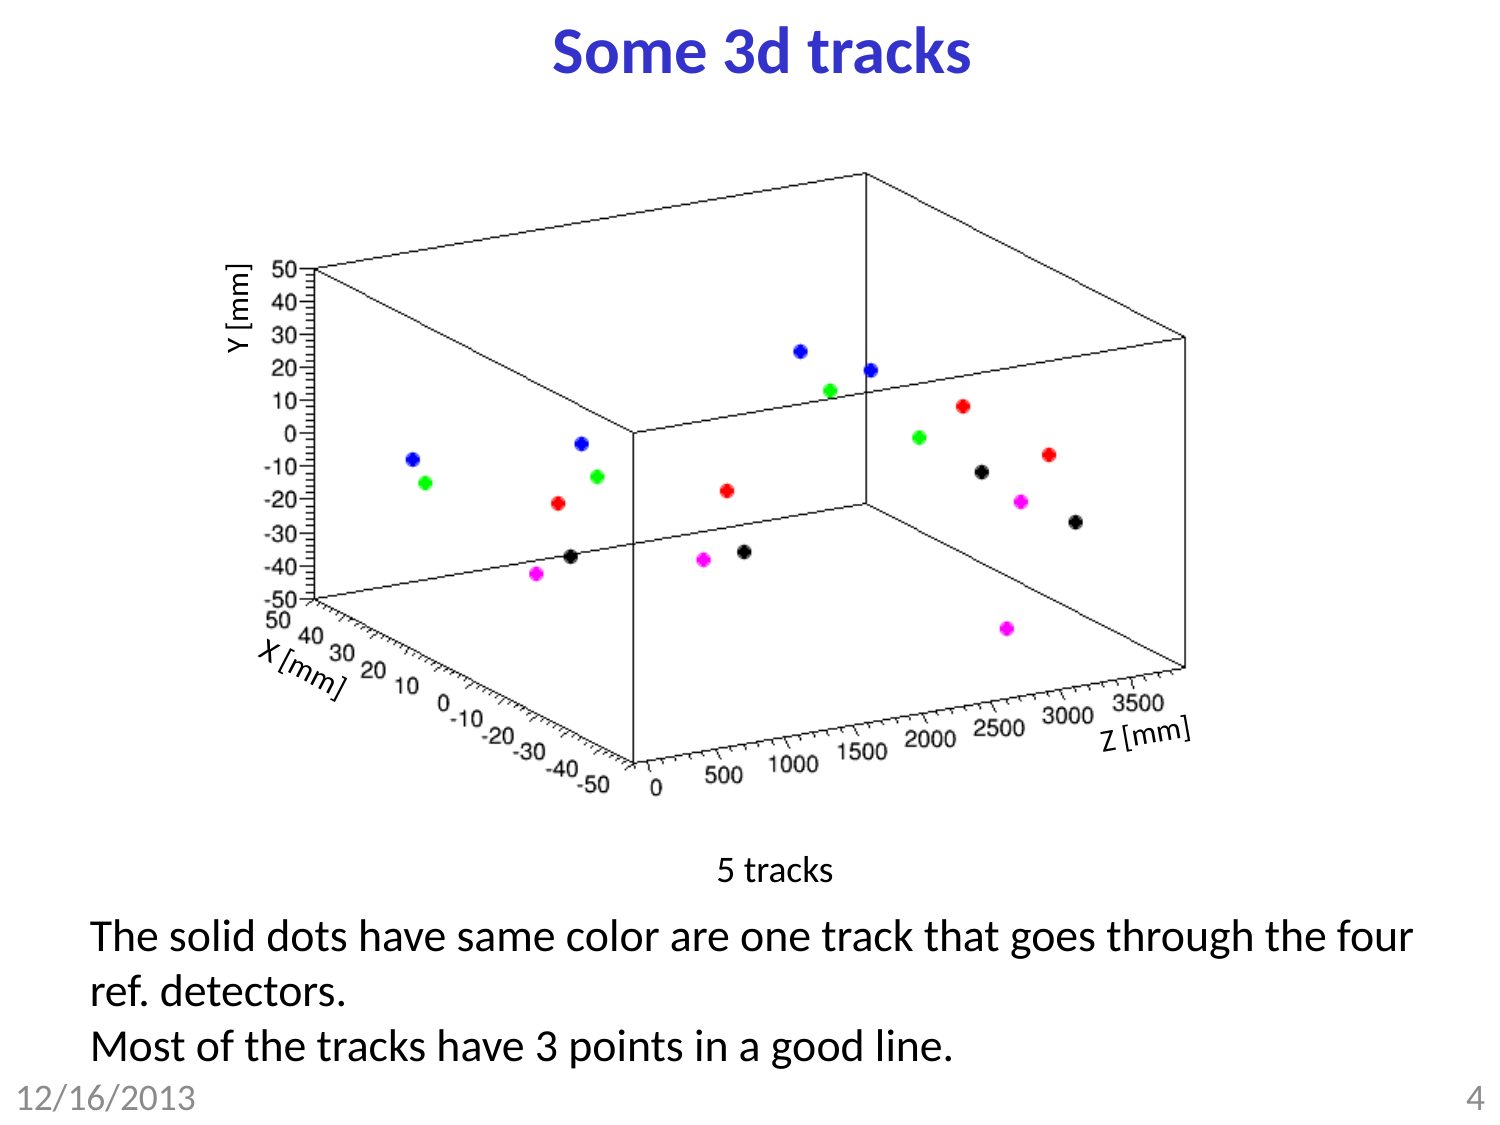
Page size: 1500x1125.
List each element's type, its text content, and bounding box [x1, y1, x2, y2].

text_box 5 tracks [350, 846, 1200, 898]
text_box The solid dots have same color are one track that goes through the four ref. detectors. Most of the tracks have 3 points in a good line. [74, 898, 1438, 1078]
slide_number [0, 1065, 350, 1125]
slide_number 4 [1149, 1065, 1500, 1125]
text_box Some 3d tracks [174, 0, 1350, 95]
picture [206, 99, 1294, 838]
